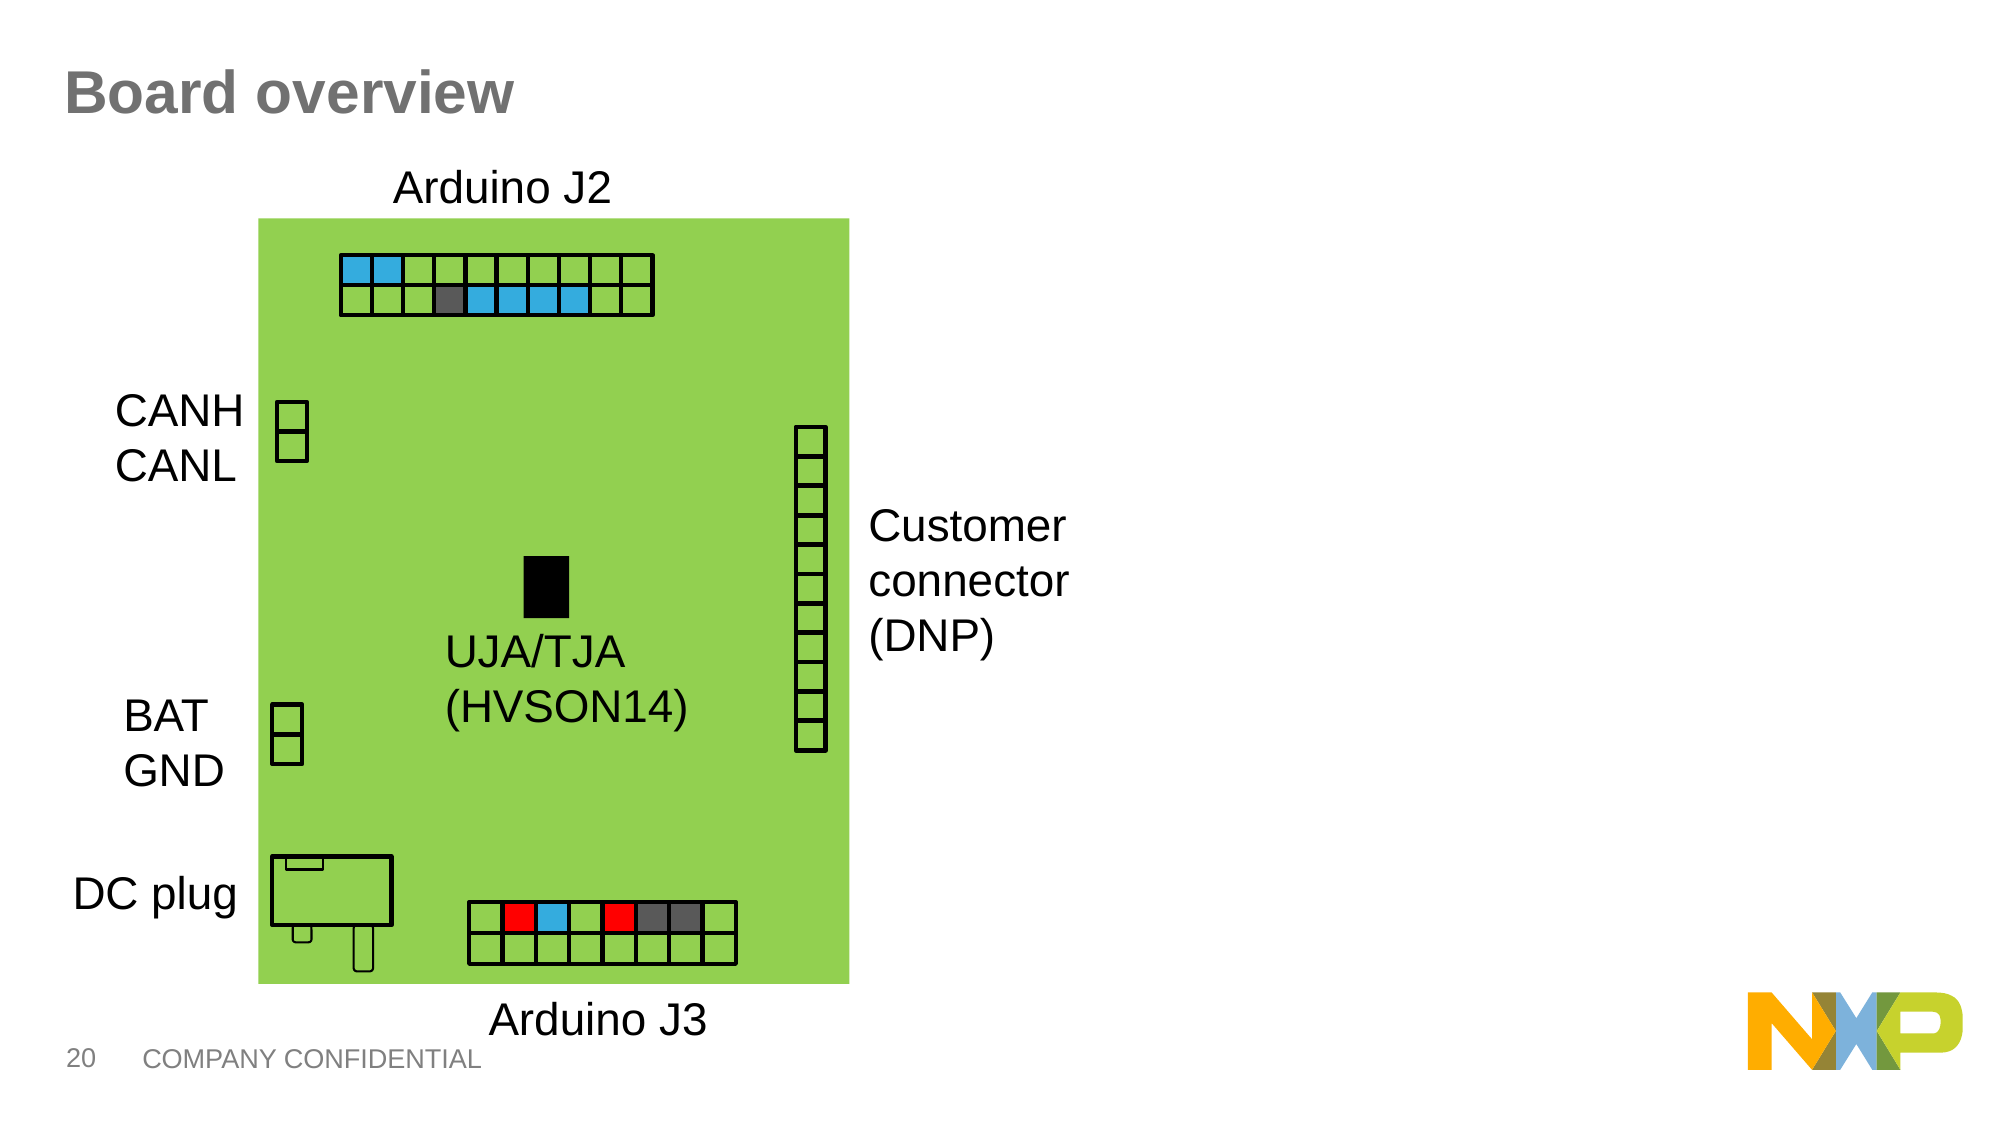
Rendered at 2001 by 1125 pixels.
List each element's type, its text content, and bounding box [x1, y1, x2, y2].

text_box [272, 856, 392, 972]
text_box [468, 901, 737, 965]
text_box CANH CANL [100, 373, 250, 523]
text_box [275, 400, 309, 434]
text_box [270, 737, 304, 766]
text_box [275, 433, 309, 463]
text_box DC plug [57, 856, 244, 933]
text_box Customer connector (DNP) [853, 488, 1093, 696]
text_box Arduino J3 [473, 982, 723, 1074]
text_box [340, 255, 653, 316]
text_box BAT GND [108, 677, 259, 828]
text_box [270, 702, 304, 737]
text_box [256, 216, 851, 986]
title Board overview [48, 45, 1963, 154]
text_box UJA/TJA (HVSON14) [429, 613, 751, 764]
text_box Arduino J2 [377, 149, 628, 242]
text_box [795, 426, 826, 751]
text_box [521, 554, 571, 613]
